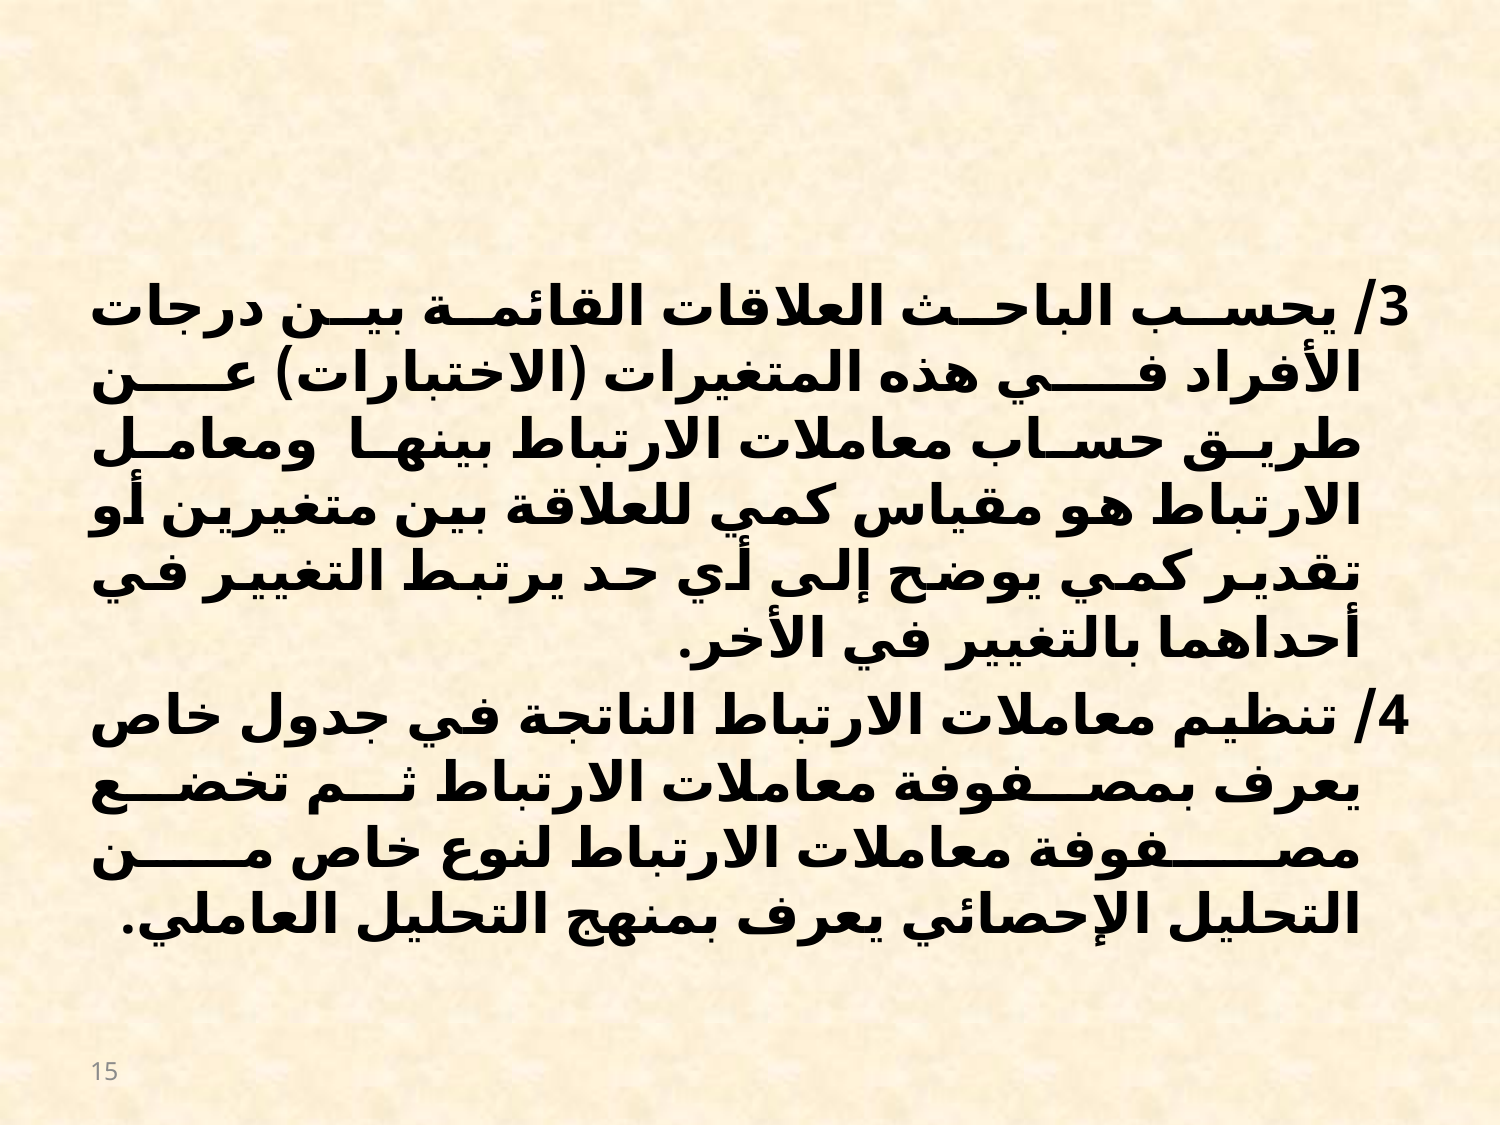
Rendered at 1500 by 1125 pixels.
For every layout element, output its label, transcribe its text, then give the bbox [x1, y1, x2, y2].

list 3/ يحسب الباحث العلاقات القائمة بين درجات الأفراد في هذه المتغيرات (الاختبارات) عن طريق حساب معاملات الارتباط بينها ومعامل الارتباط هو مقياس كمي للعلاقة بين متغيرين أو تقدير كمي يوضح إلى أي حد يرتبط التغيير في أحداهما بالتغيير في الأخر. 4/ تنظيم معاملات الارتباط الناتجة في جدول خاص يعرف بمصفوفة معاملات الارتباط ثم تخضع مصفوفة معاملات الارتباط لنوع خاص من التحليل الإحصائي يعرف بمنهج التحليل العاملي. [75, 262, 1425, 1005]
slide_number 15 [75, 1042, 425, 1103]
picture [0, 0, 1500, 1125]
